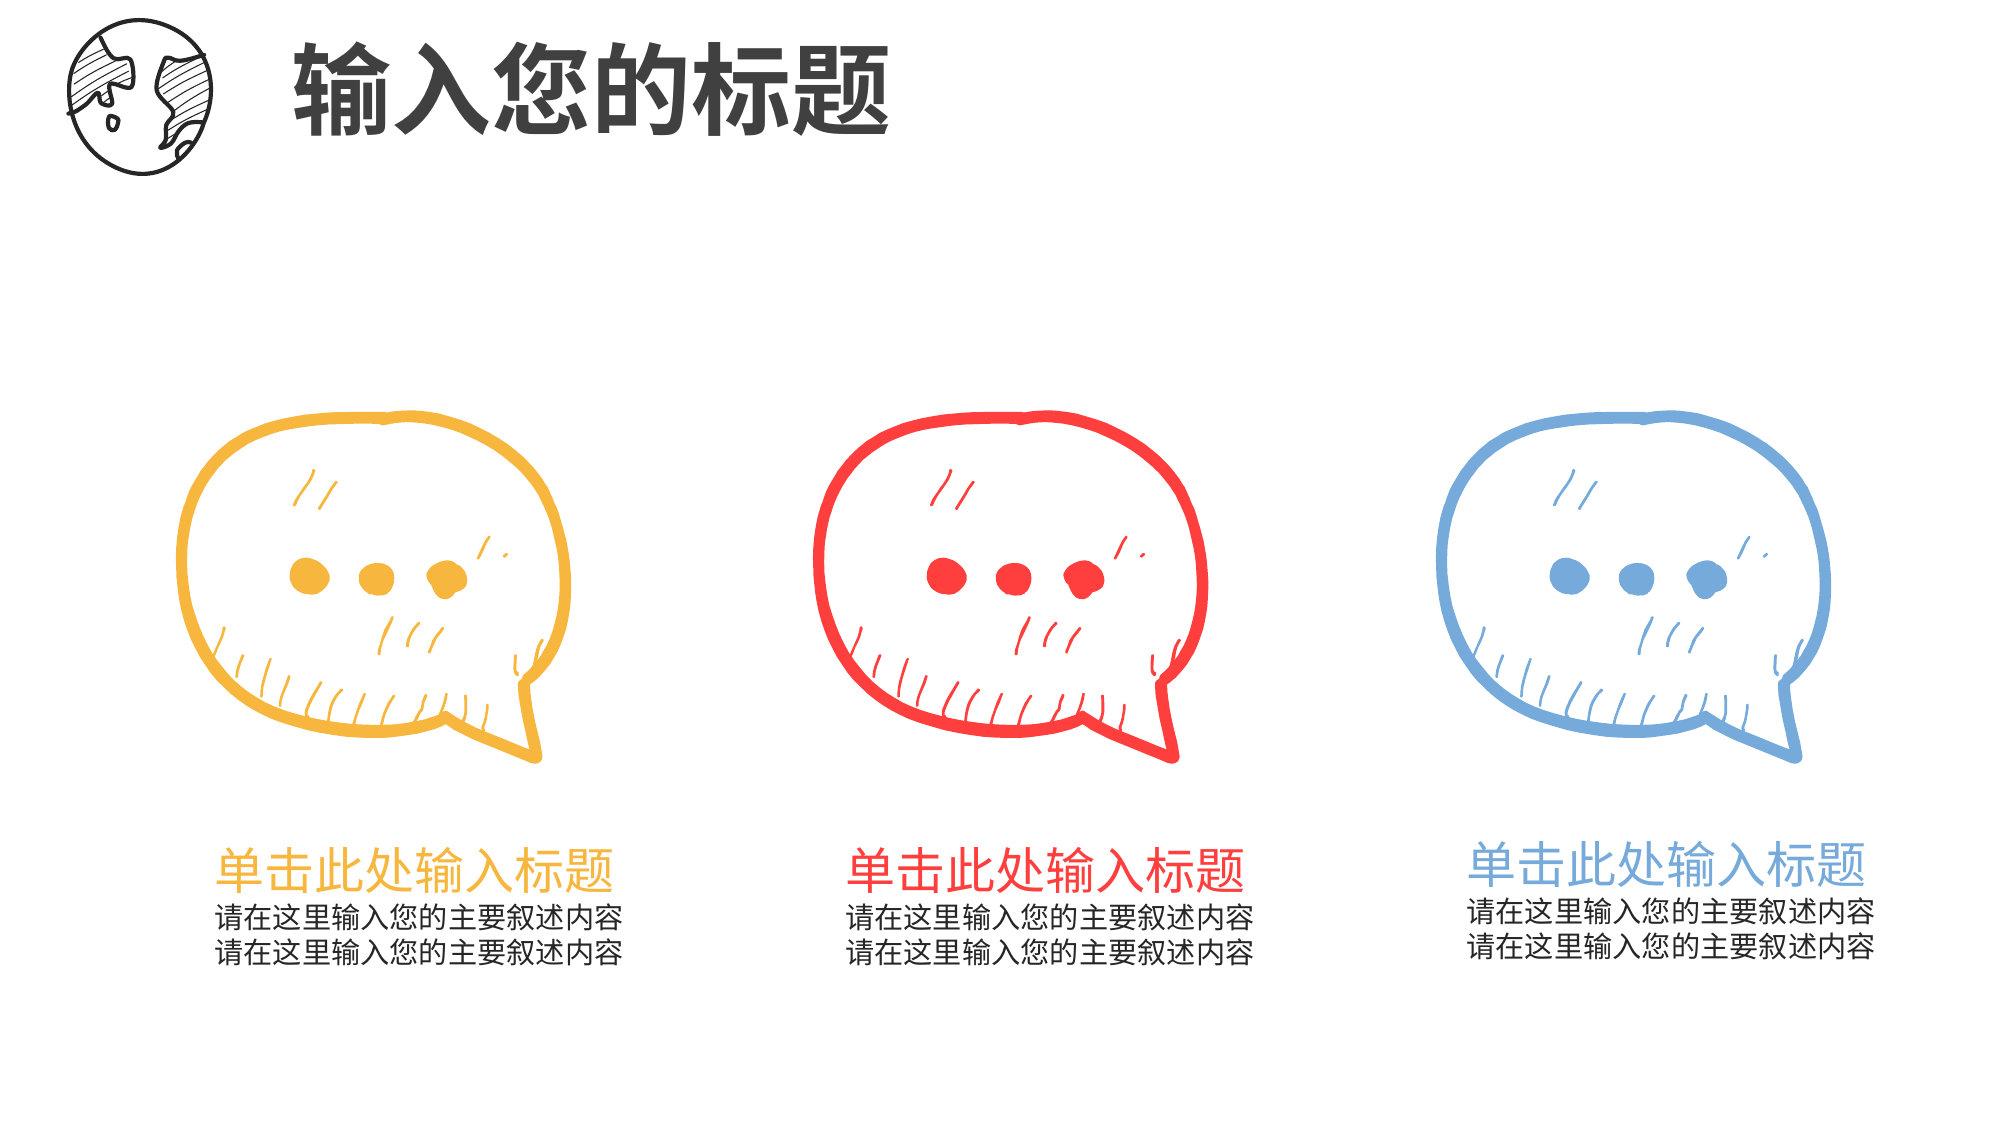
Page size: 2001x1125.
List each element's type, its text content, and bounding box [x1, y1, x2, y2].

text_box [1435, 410, 1832, 764]
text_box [812, 410, 1209, 764]
text_box 单击此处输入标题 请在这里输入您的主要叙述内容 请在这里输入您的主要叙述内容 [1451, 826, 1891, 1062]
text_box 单击此处输入标题 请在这里输入您的主要叙述内容 请在这里输入您的主要叙述内容 [199, 832, 639, 1067]
text_box 单击此处输入标题 请在这里输入您的主要叙述内容 请在这里输入您的主要叙述内容 [830, 832, 1270, 1067]
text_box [65, 20, 215, 172]
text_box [175, 410, 572, 764]
text_box 输入您的标题 [276, 20, 907, 155]
